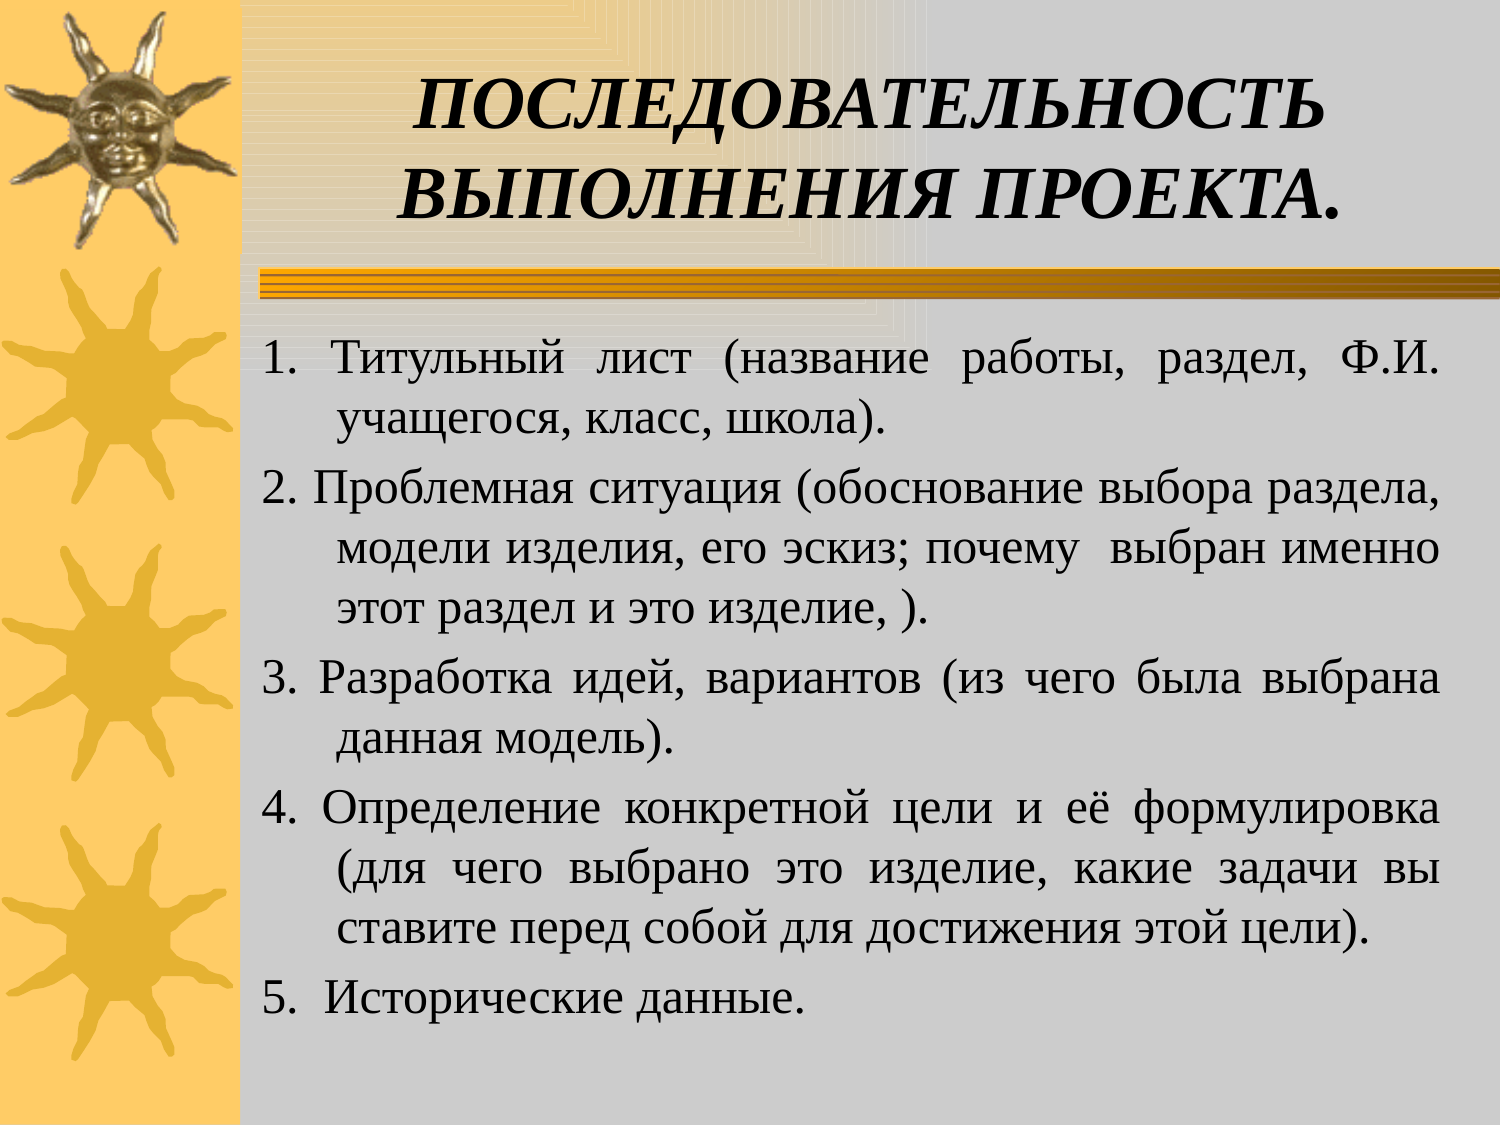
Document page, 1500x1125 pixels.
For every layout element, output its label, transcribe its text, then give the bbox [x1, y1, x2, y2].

title Последовательность выполнения проекта. [250, 49, 1492, 238]
list 1. Титульный лист (название работы, раздел, Ф.И. учащегося, класс, школа). 2. Проблемная ситуация (обоснование выбора раздела, модели изделия, его эскиз; почему выбран именно этот раздел и это изделие, ). 3. Разработка идей, вариантов (из чего была выбрана данная модель). 4. Определение конкретной цели и её формулировка (для чего выбрано это изделие, какие задачи вы ставите перед собой для достижения этой цели). 5. Исторические данные. [245, 316, 1457, 1091]
picture [1, 8, 242, 254]
